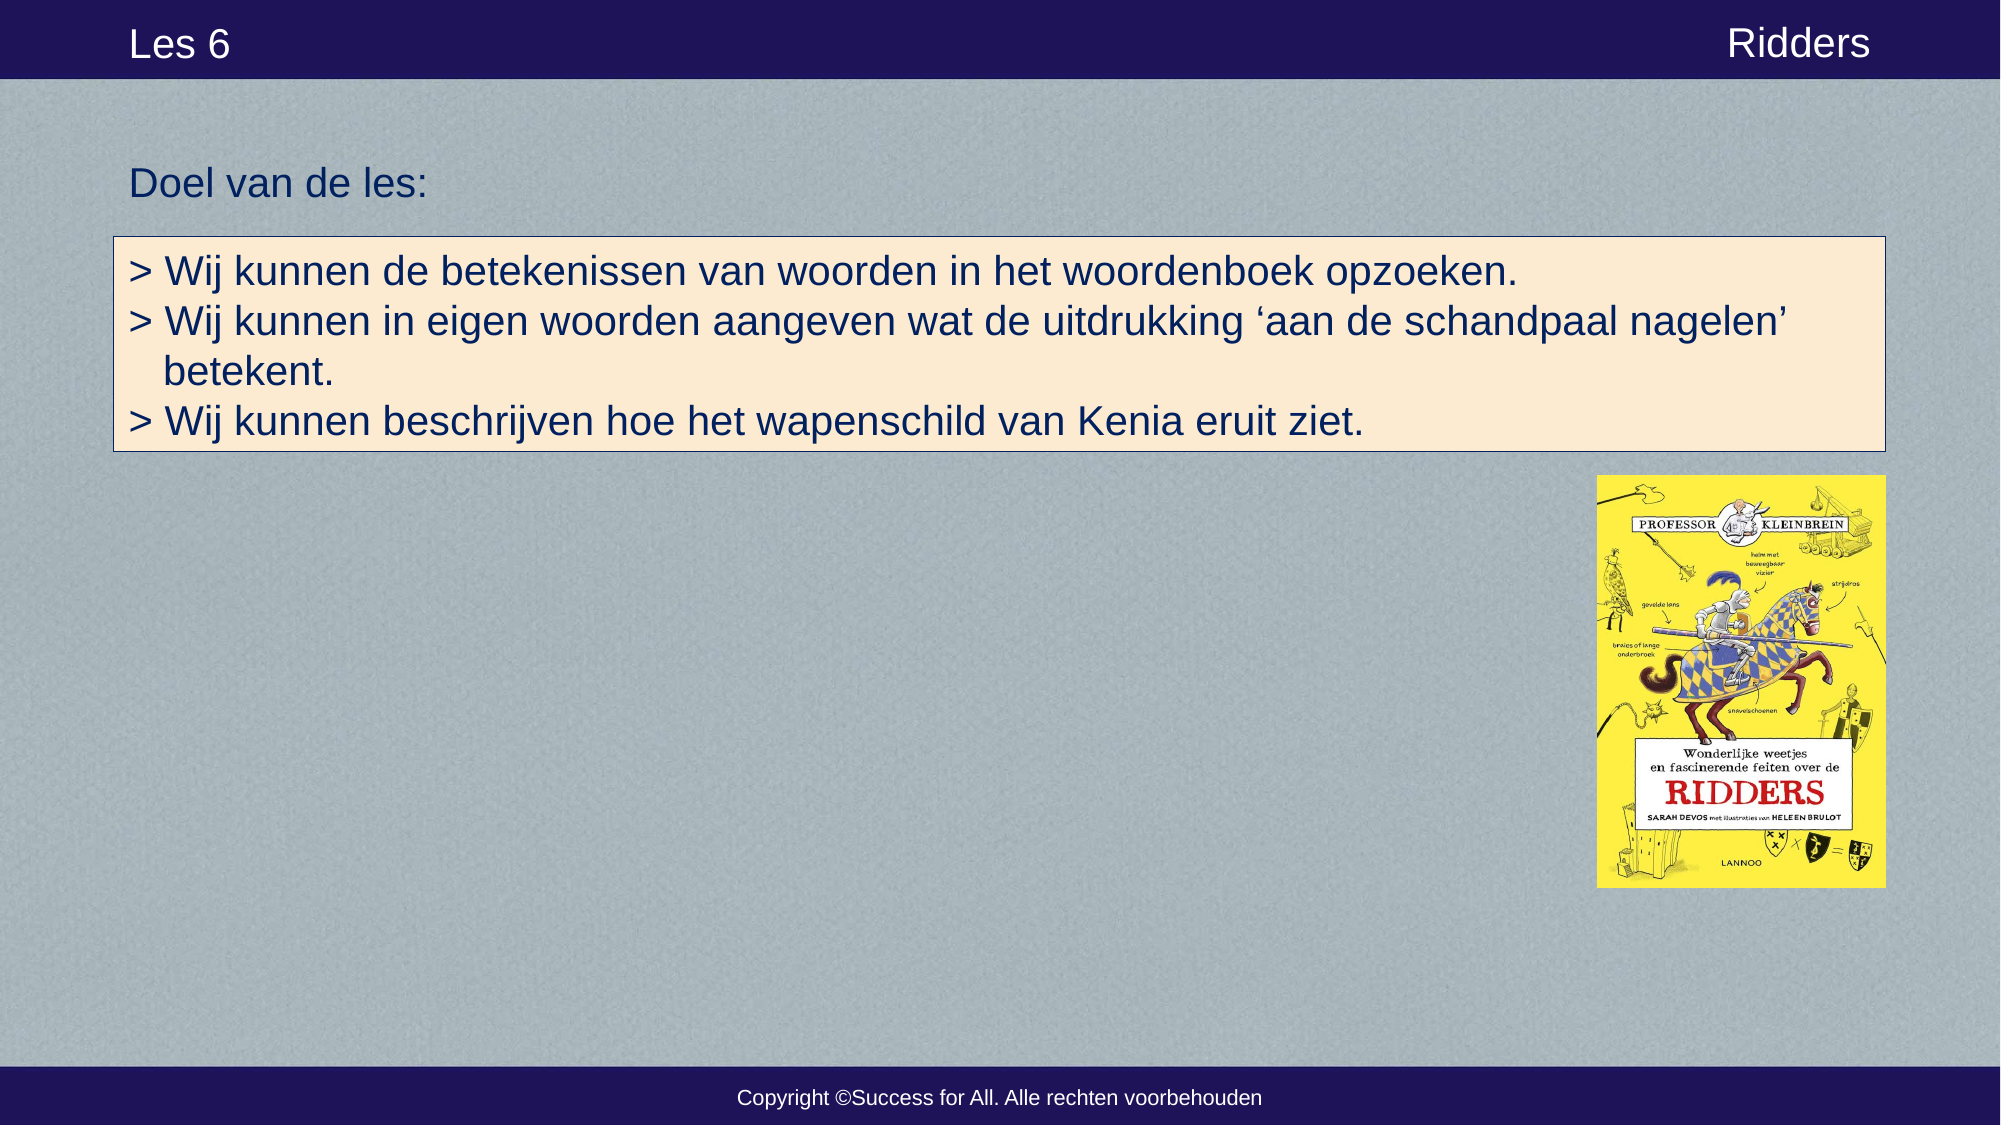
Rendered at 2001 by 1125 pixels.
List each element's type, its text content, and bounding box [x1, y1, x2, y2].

text_box Doel van de les: [113, 148, 1635, 214]
picture [0, 0, 2001, 1125]
text_box > Wij kunnen de betekenissen van woorden in het woordenboek opzoeken. > Wij kunnen in eigen woorden aangeven wat de uitdrukking ‘aan de schandpaal nagelen’ betekent. > Wij kunnen beschrijven hoe het wapenschild van Kenia eruit ziet. [113, 236, 1886, 452]
text_box Copyright ©Success for All. Alle rechten voorbehouden [0, 1076, 2000, 1125]
text_box Ridders [999, 8, 1886, 73]
text_box Les 6 [114, 9, 354, 75]
